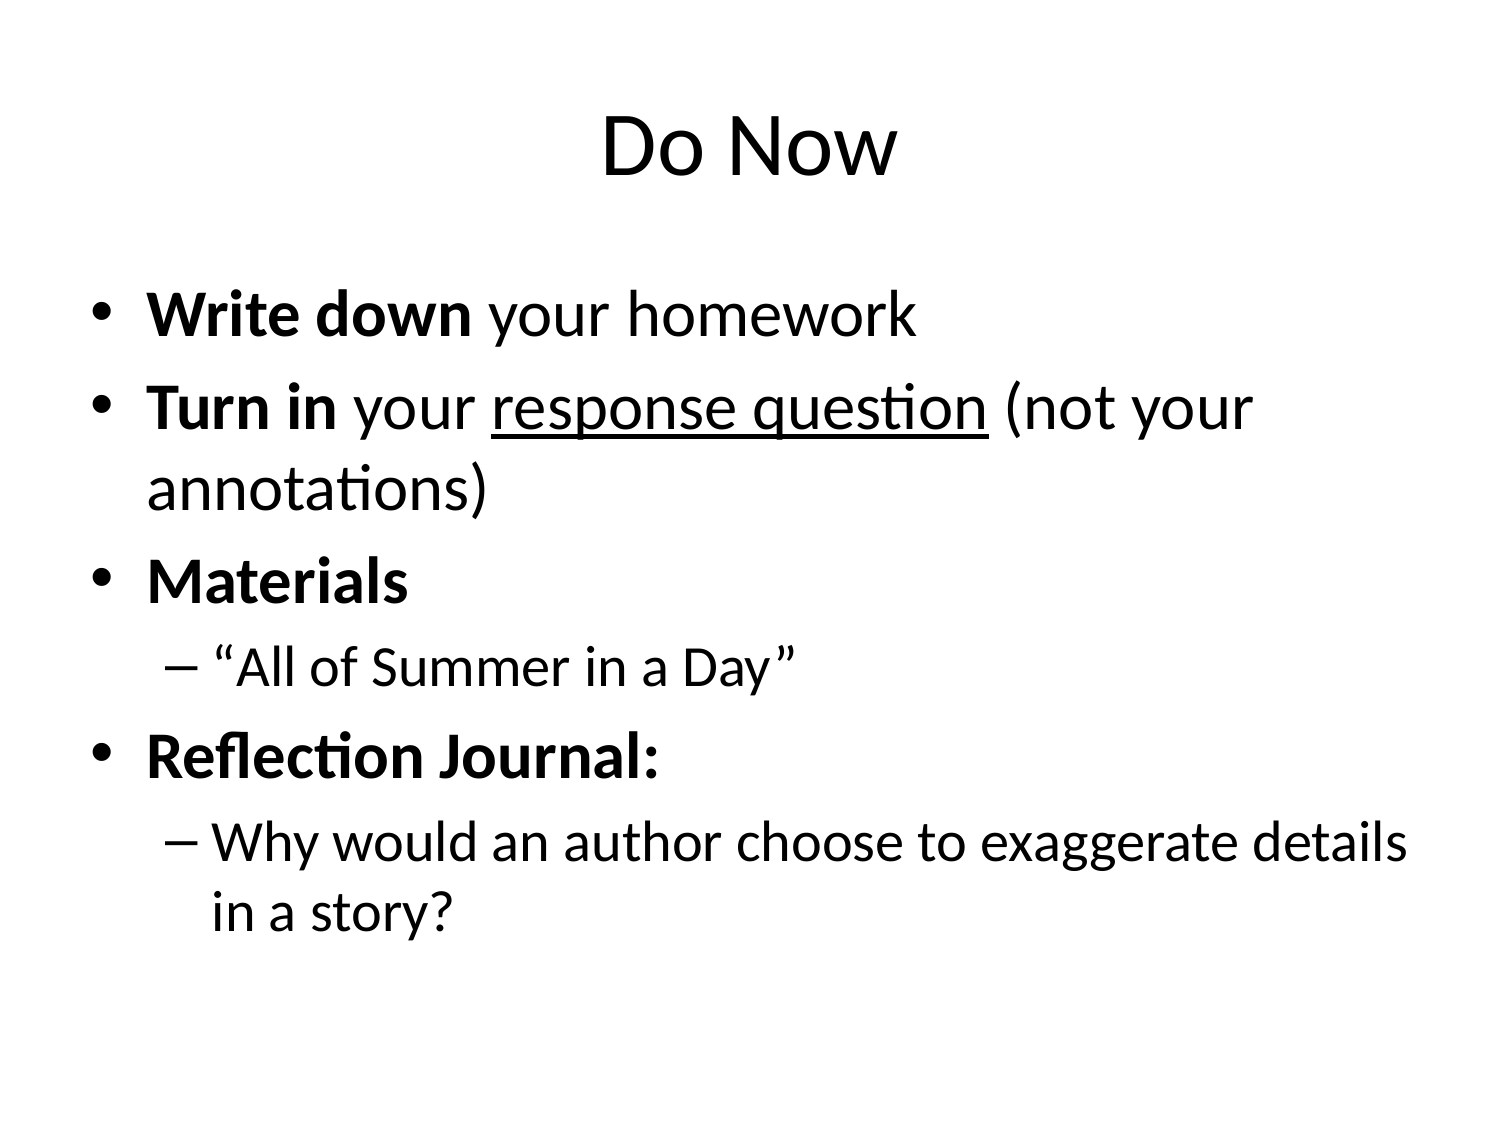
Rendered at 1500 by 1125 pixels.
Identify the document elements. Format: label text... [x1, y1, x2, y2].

list Write down your homework Turn in your response question (not your annotations) Materials “All of Summer in a Day” Reflection Journal: Why would an author choose to exaggerate details in a story? [75, 262, 1425, 1005]
title Do Now [75, 45, 1425, 233]
